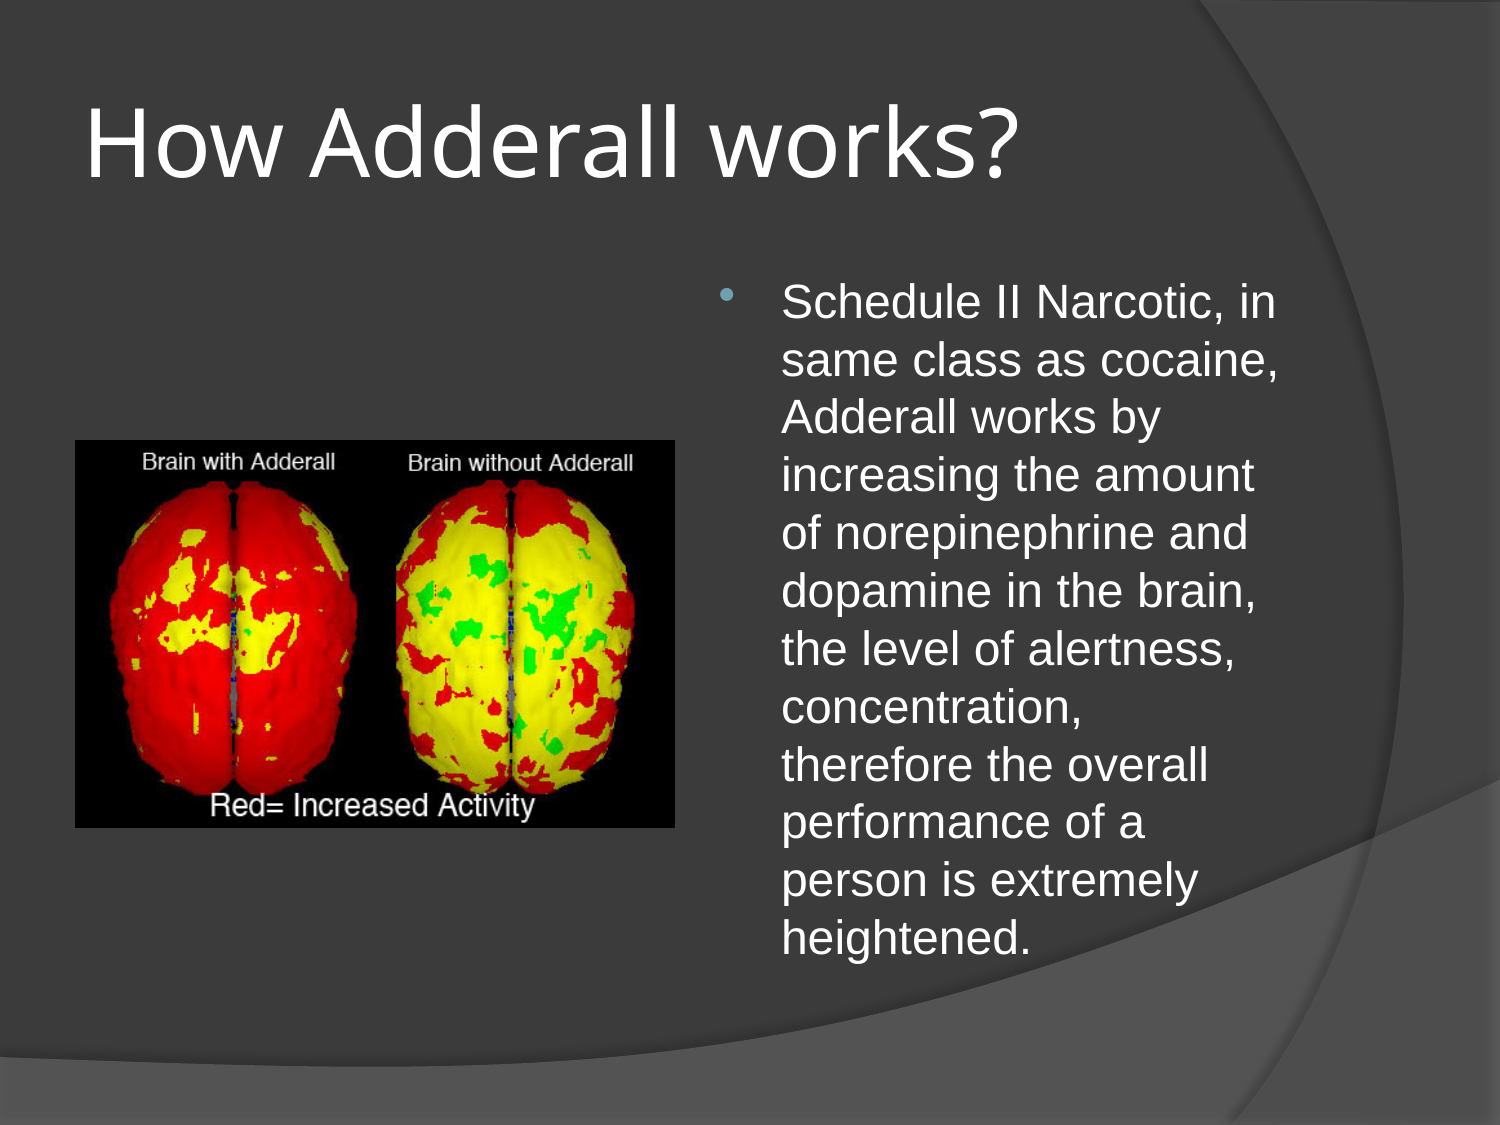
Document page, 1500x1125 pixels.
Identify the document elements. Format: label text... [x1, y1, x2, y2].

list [74, 439, 676, 828]
title How Adderall works? [75, 45, 1300, 233]
list Schedule II Narcotic, in same class as cocaine, Adderall works by increasing the amount of norepinephrine and dopamine in the brain, the level of alertness, concentration, therefore the overall performance of a person is extremely heightened. [699, 262, 1300, 1005]
